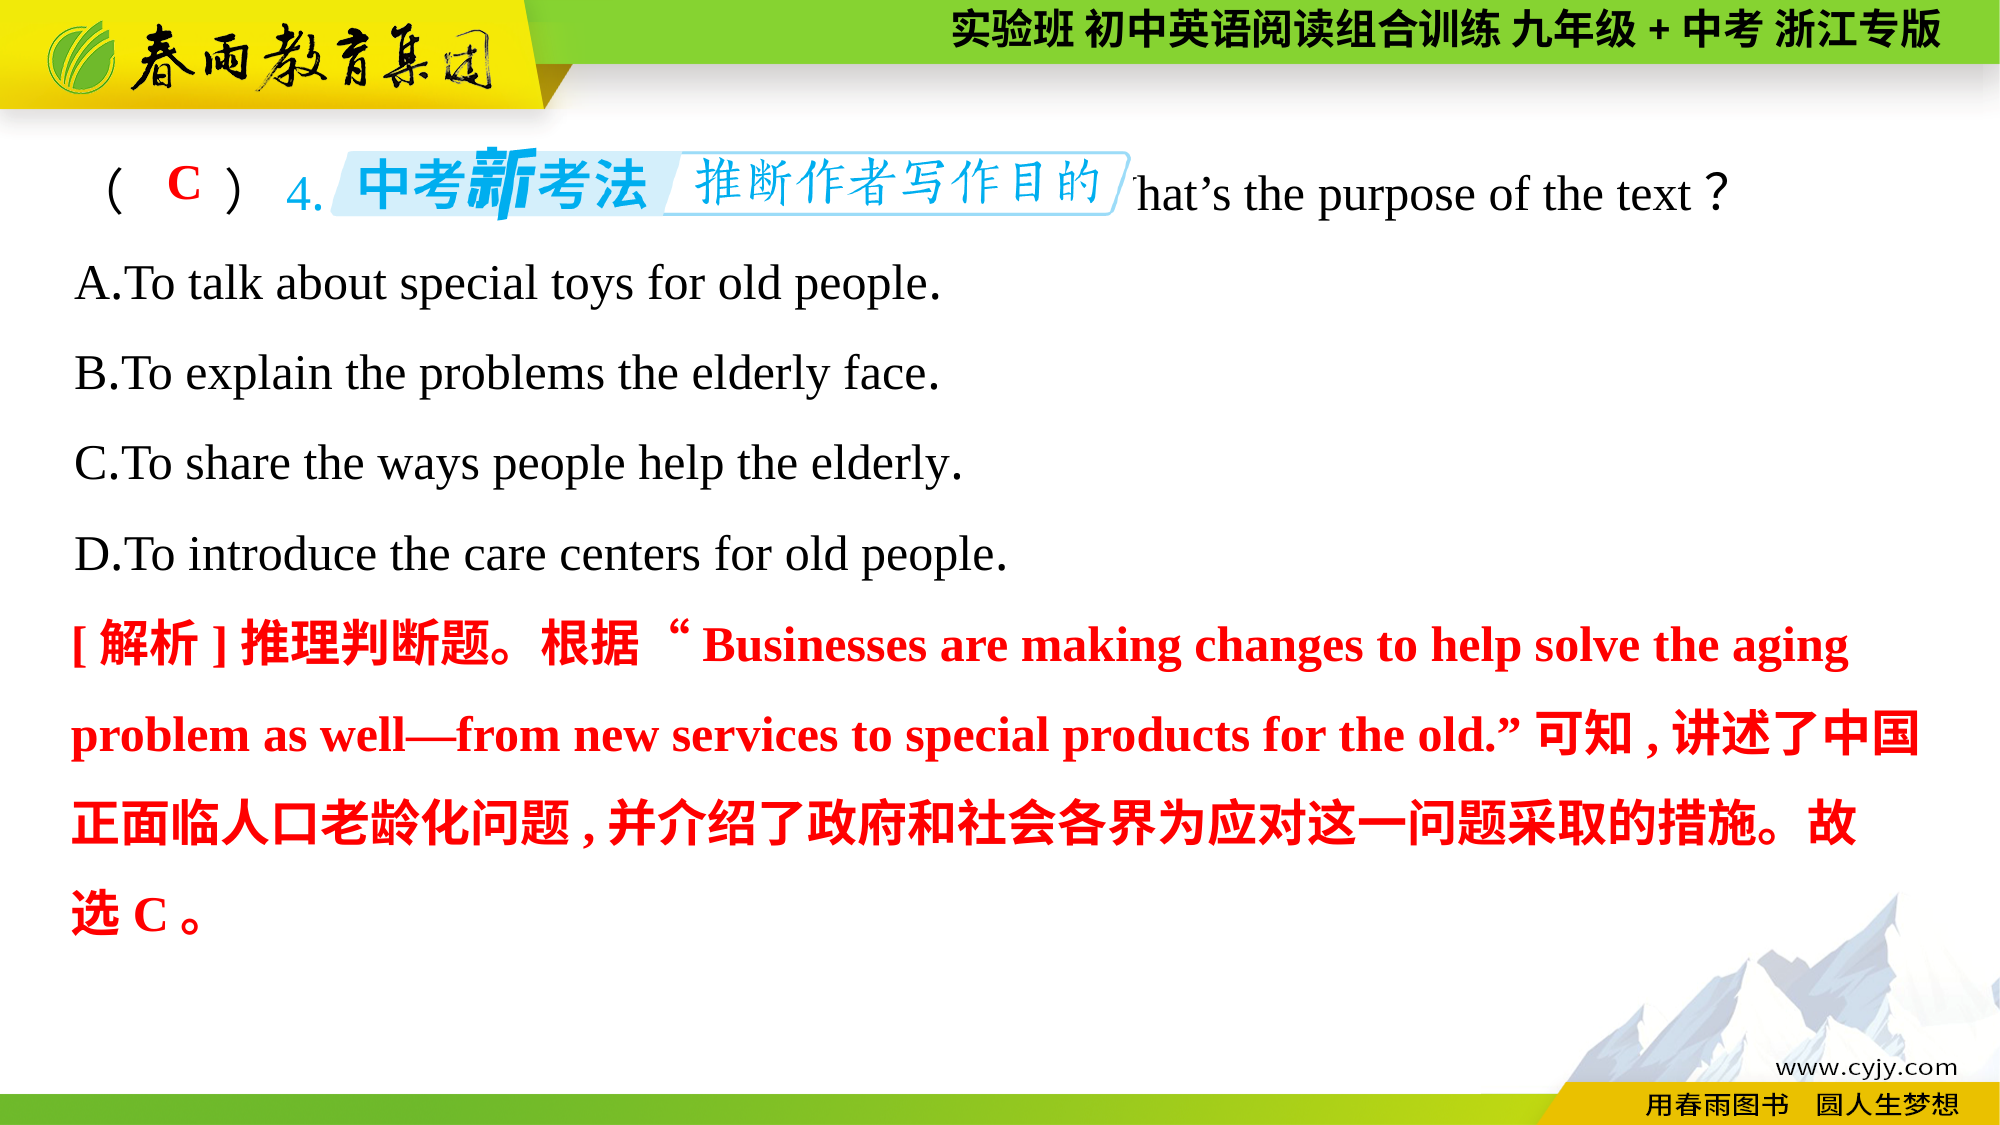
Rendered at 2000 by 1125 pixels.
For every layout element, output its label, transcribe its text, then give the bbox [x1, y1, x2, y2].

text_box [解析]推理判断题。根据“Businesses are making changes to help solve the aging problem as well—from new services to special products for the old.”可知,讲述了中国正面临人口老龄化问题,并介绍了政府和社会各界为应对这一问题采取的措施。故 选C。 [56, 573, 1944, 949]
picture [0, 0, 2000, 1125]
list （ ）4. What’s the purpose of the text？ A.To talk about special toys for old people. B.To explain the problems the elderly face. C.To share the ways people help the elderly. D.To introduce the care centers for old people. [59, 122, 1944, 573]
text_box C [151, 142, 218, 217]
